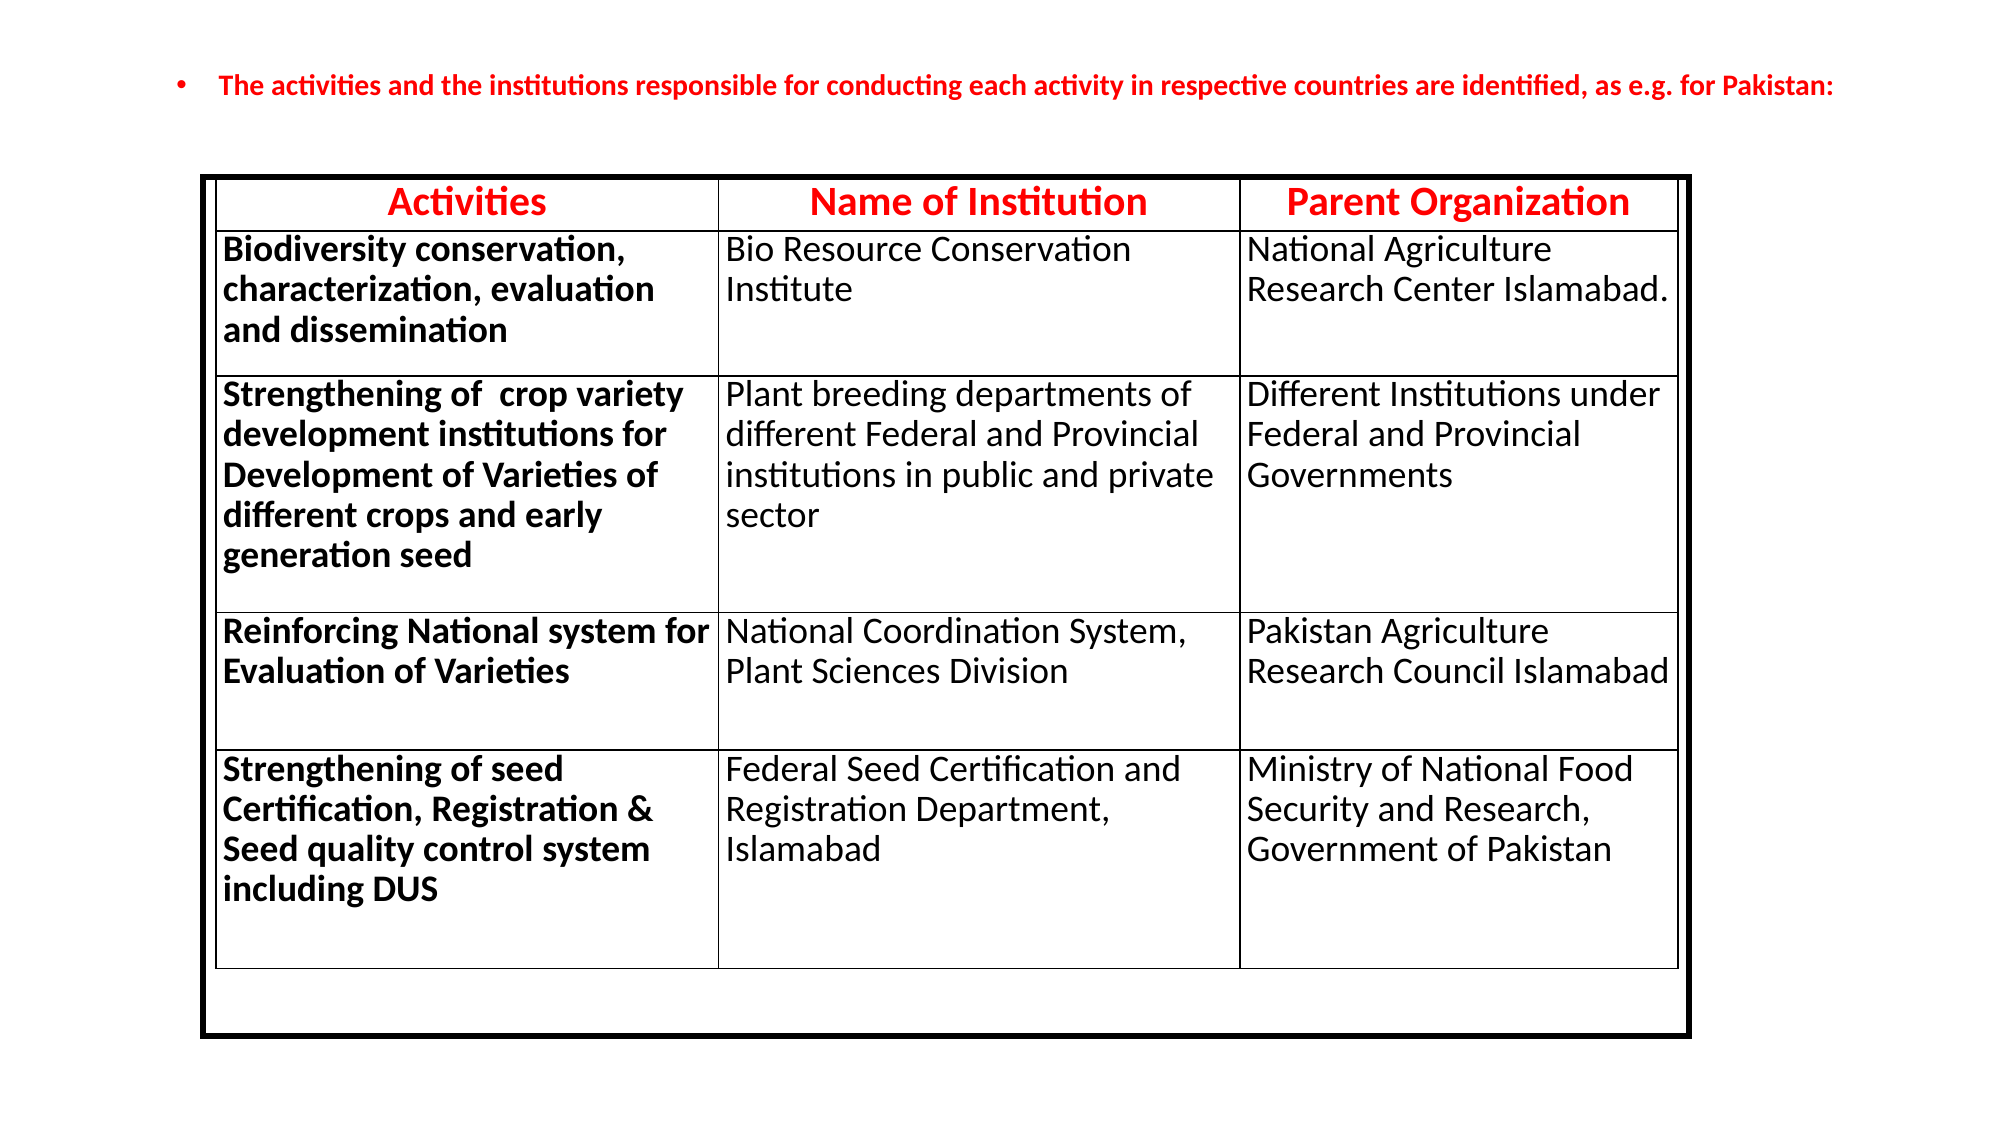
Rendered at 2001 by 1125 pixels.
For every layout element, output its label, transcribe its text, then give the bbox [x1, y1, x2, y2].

title The activities and the institutions responsible for conducting each activity in respective countries are identified, as e.g. for Pakistan: [161, 62, 1863, 177]
table_header [206, 180, 1686, 1033]
